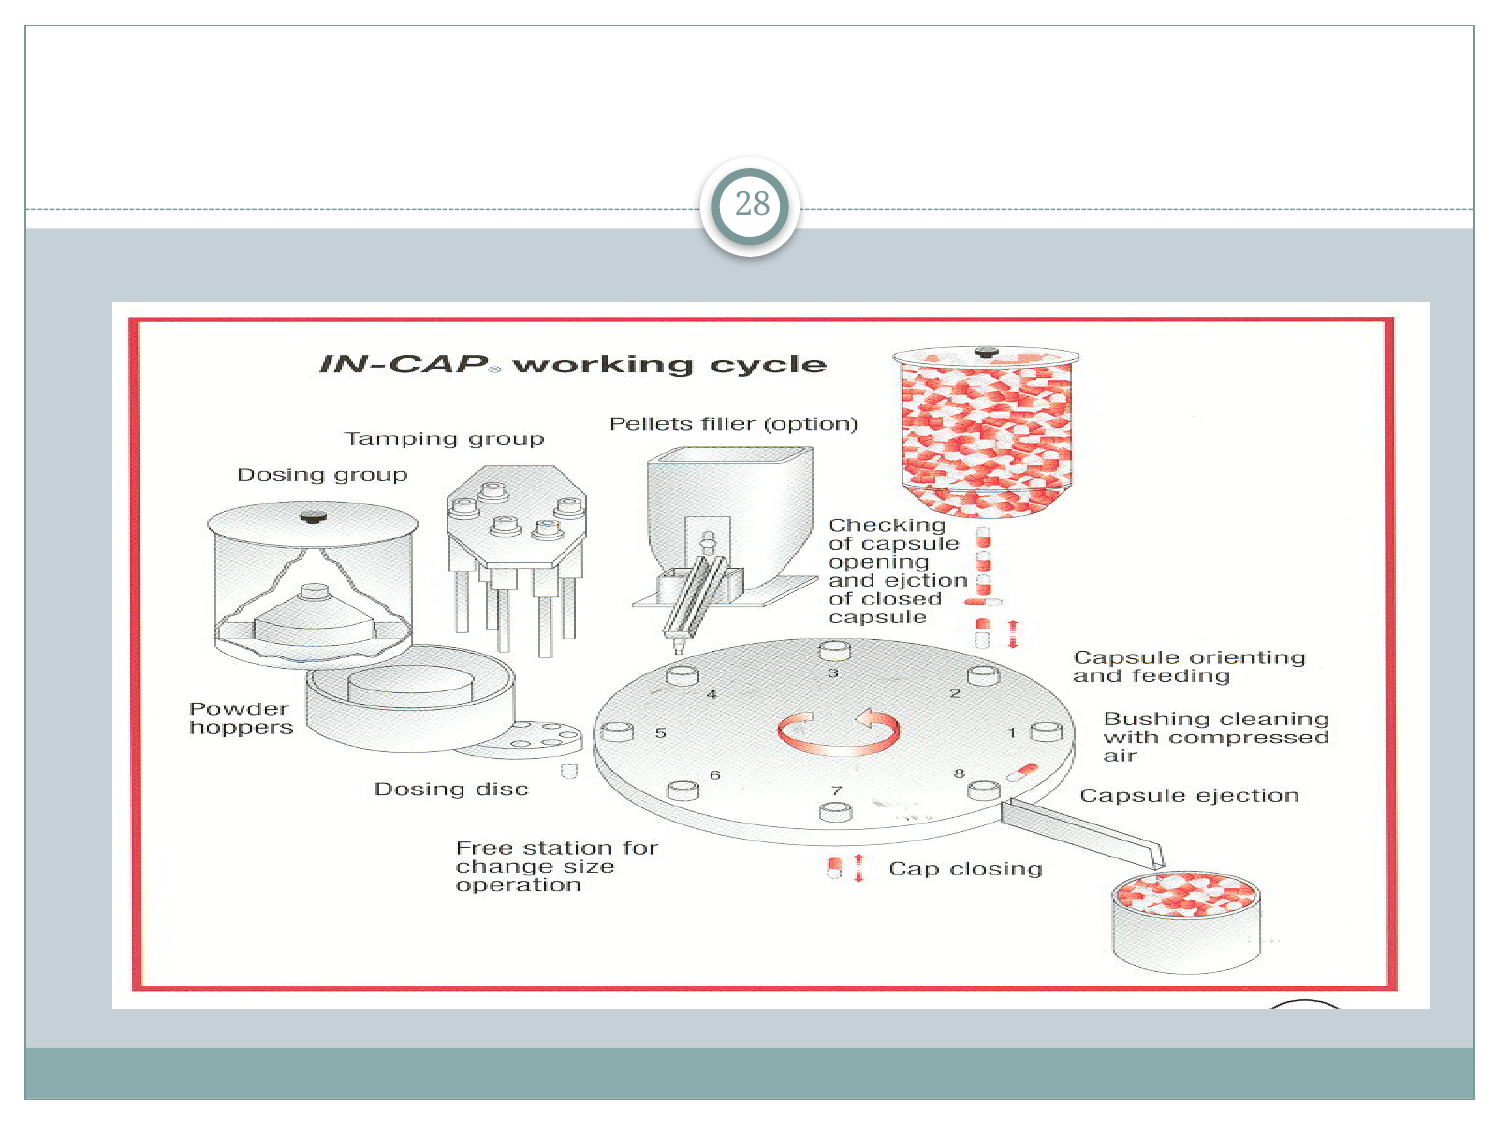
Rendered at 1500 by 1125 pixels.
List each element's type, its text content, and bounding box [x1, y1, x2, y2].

slide_number 28 [715, 168, 791, 241]
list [111, 302, 1431, 1009]
